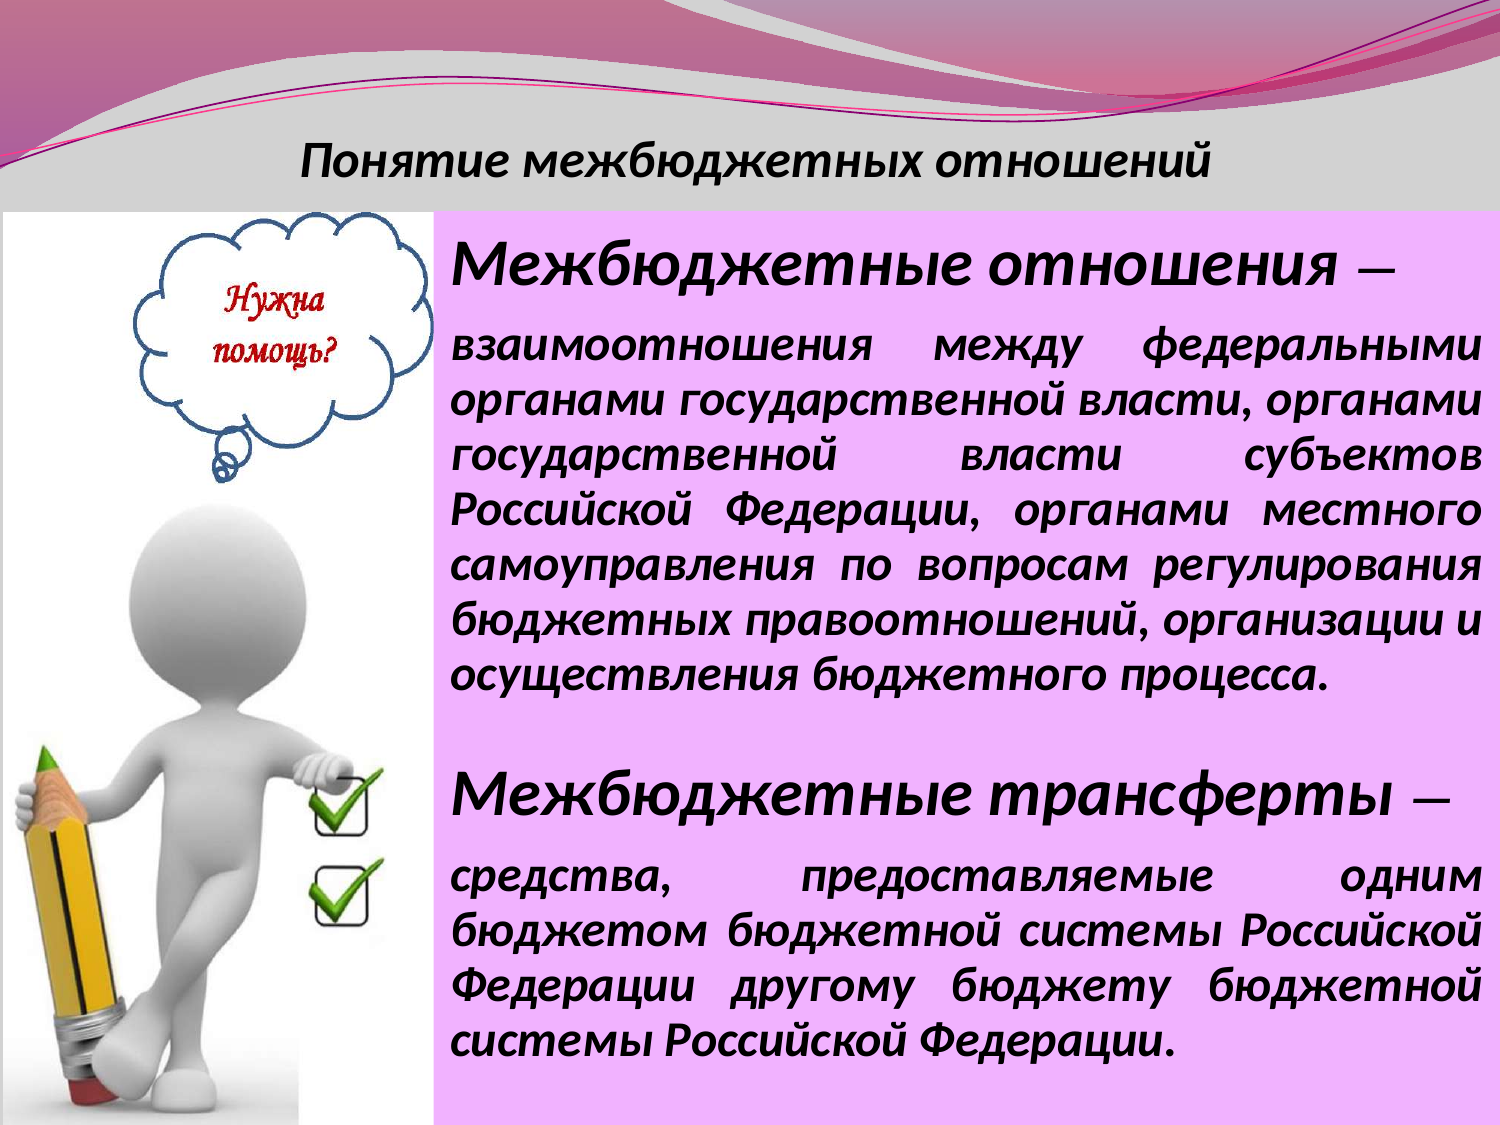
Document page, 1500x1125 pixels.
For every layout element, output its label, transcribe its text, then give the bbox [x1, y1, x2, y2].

title Понятие межбюджетных отношений [75, 115, 1438, 188]
picture [2, 212, 435, 1125]
text_box Межбюджетные отношения — взаимоотношения между федеральными органами государственной власти, органами государственной власти субъектов Российской Федерации, органами местного самоуправления по вопросам регулирования бюджетных правоотношений, организации и осуществления бюджетного процесса. Межбюджетные трансферты — средства, предоставляемые одним бюджетом бюджетной системы Российской Федерации другому бюджету бюджетной системы Российской Федерации. [433, 210, 1500, 1125]
title Зачем нужен «программный» бюджет? [435, 216, 440, 1125]
